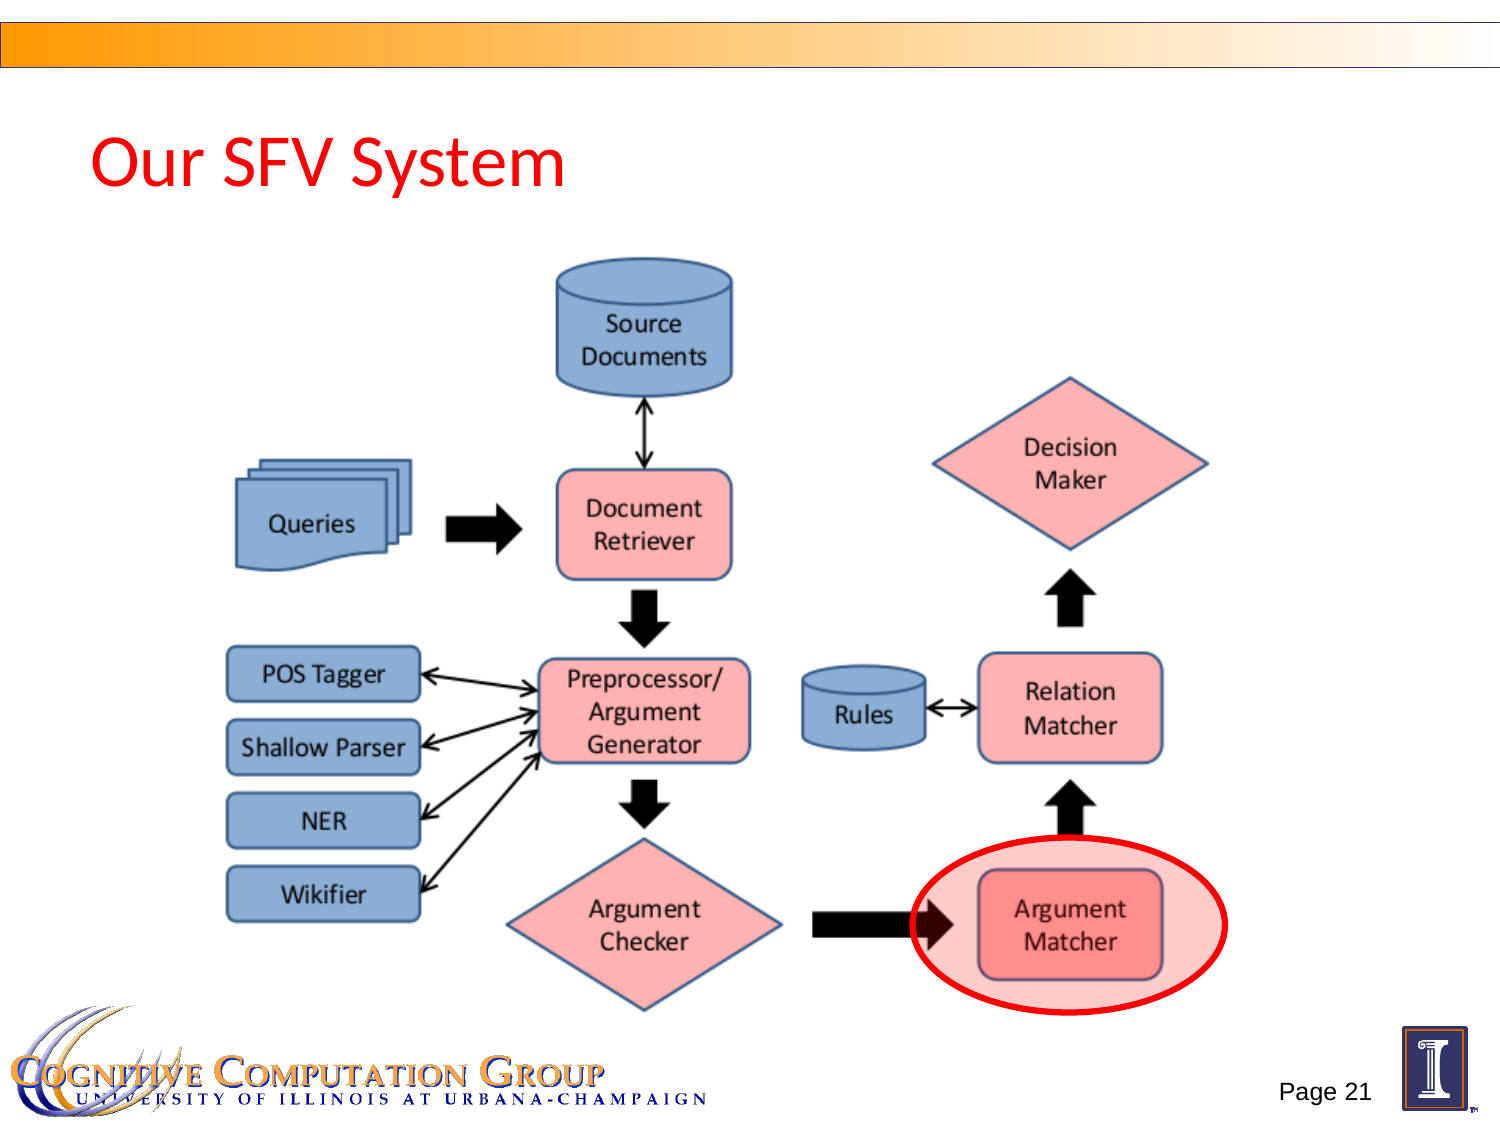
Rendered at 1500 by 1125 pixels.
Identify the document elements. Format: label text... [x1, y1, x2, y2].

title Our SFV System [75, 75, 1425, 238]
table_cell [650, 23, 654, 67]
slide_number Page 21 [1237, 1074, 1388, 1113]
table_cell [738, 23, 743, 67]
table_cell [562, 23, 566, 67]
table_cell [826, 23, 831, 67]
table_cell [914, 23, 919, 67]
picture [0, 212, 1252, 1125]
